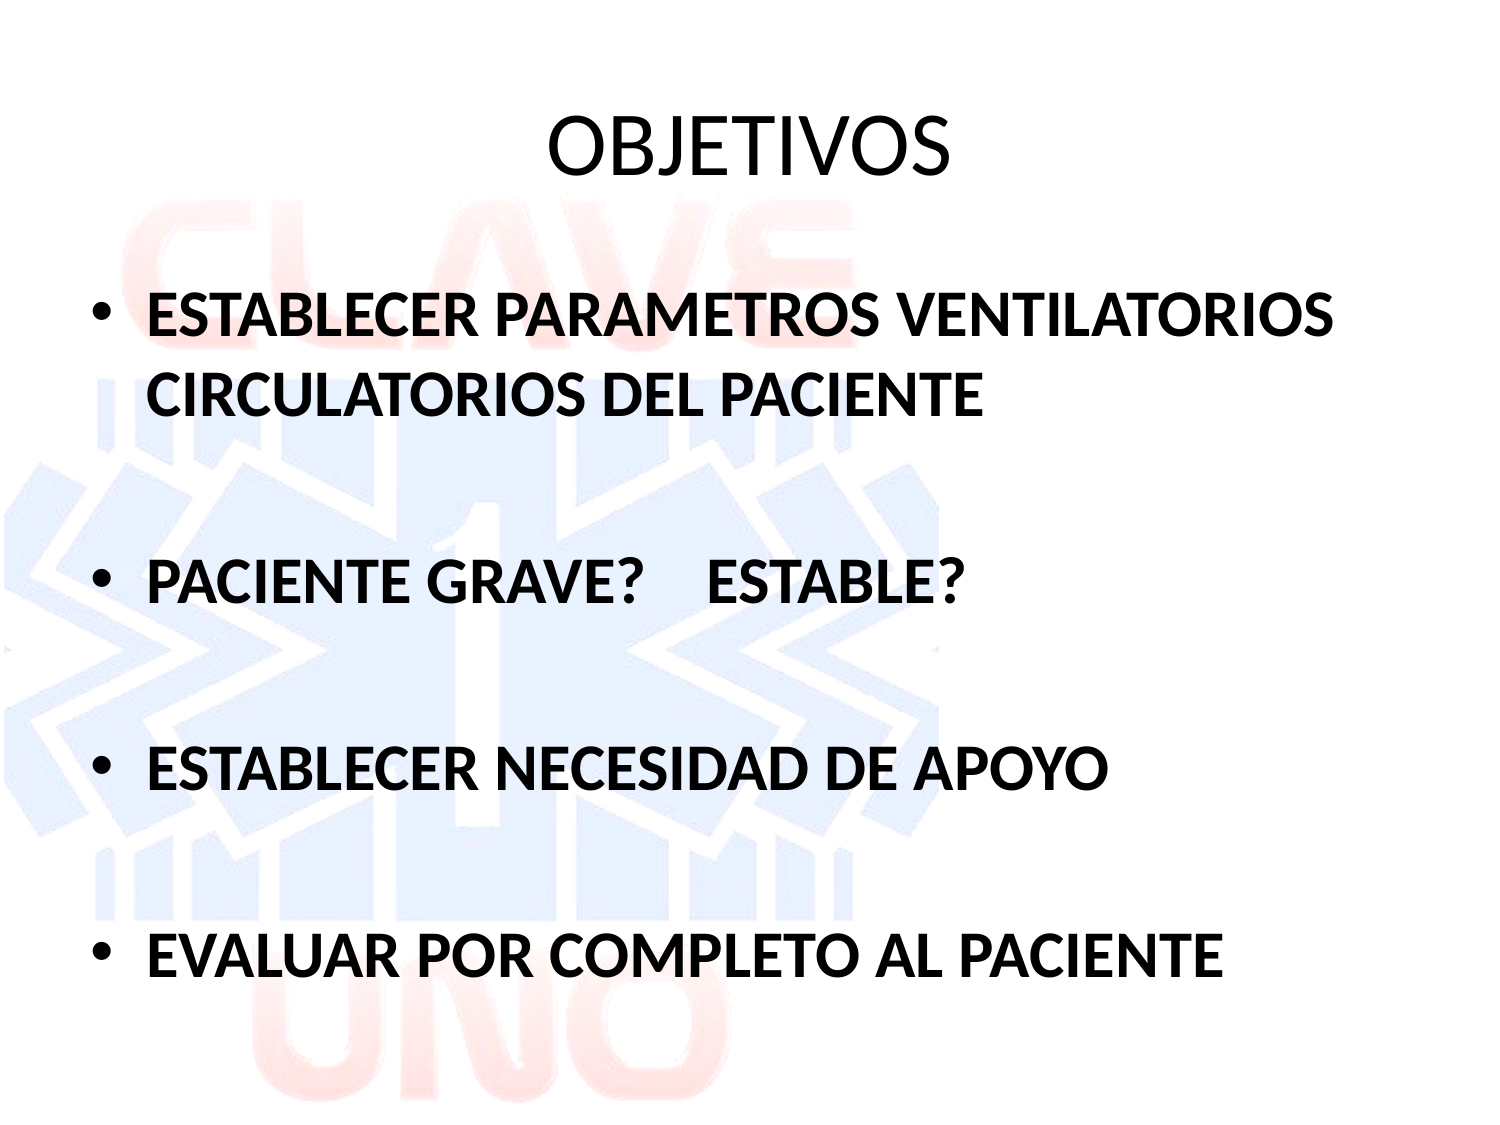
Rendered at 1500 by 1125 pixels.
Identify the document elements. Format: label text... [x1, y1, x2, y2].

picture [3, 184, 940, 1121]
title OBJETIVOS [75, 45, 1425, 233]
list ESTABLECER PARAMETROS VENTILATORIOS Y CIRCULATORIOS DEL PACIENTE PACIENTE GRAVE? ESTABLE? ESTABLECER NECESIDAD DE APOYO EVALUAR POR COMPLETO AL PACIENTE [944, 262, 1425, 1005]
